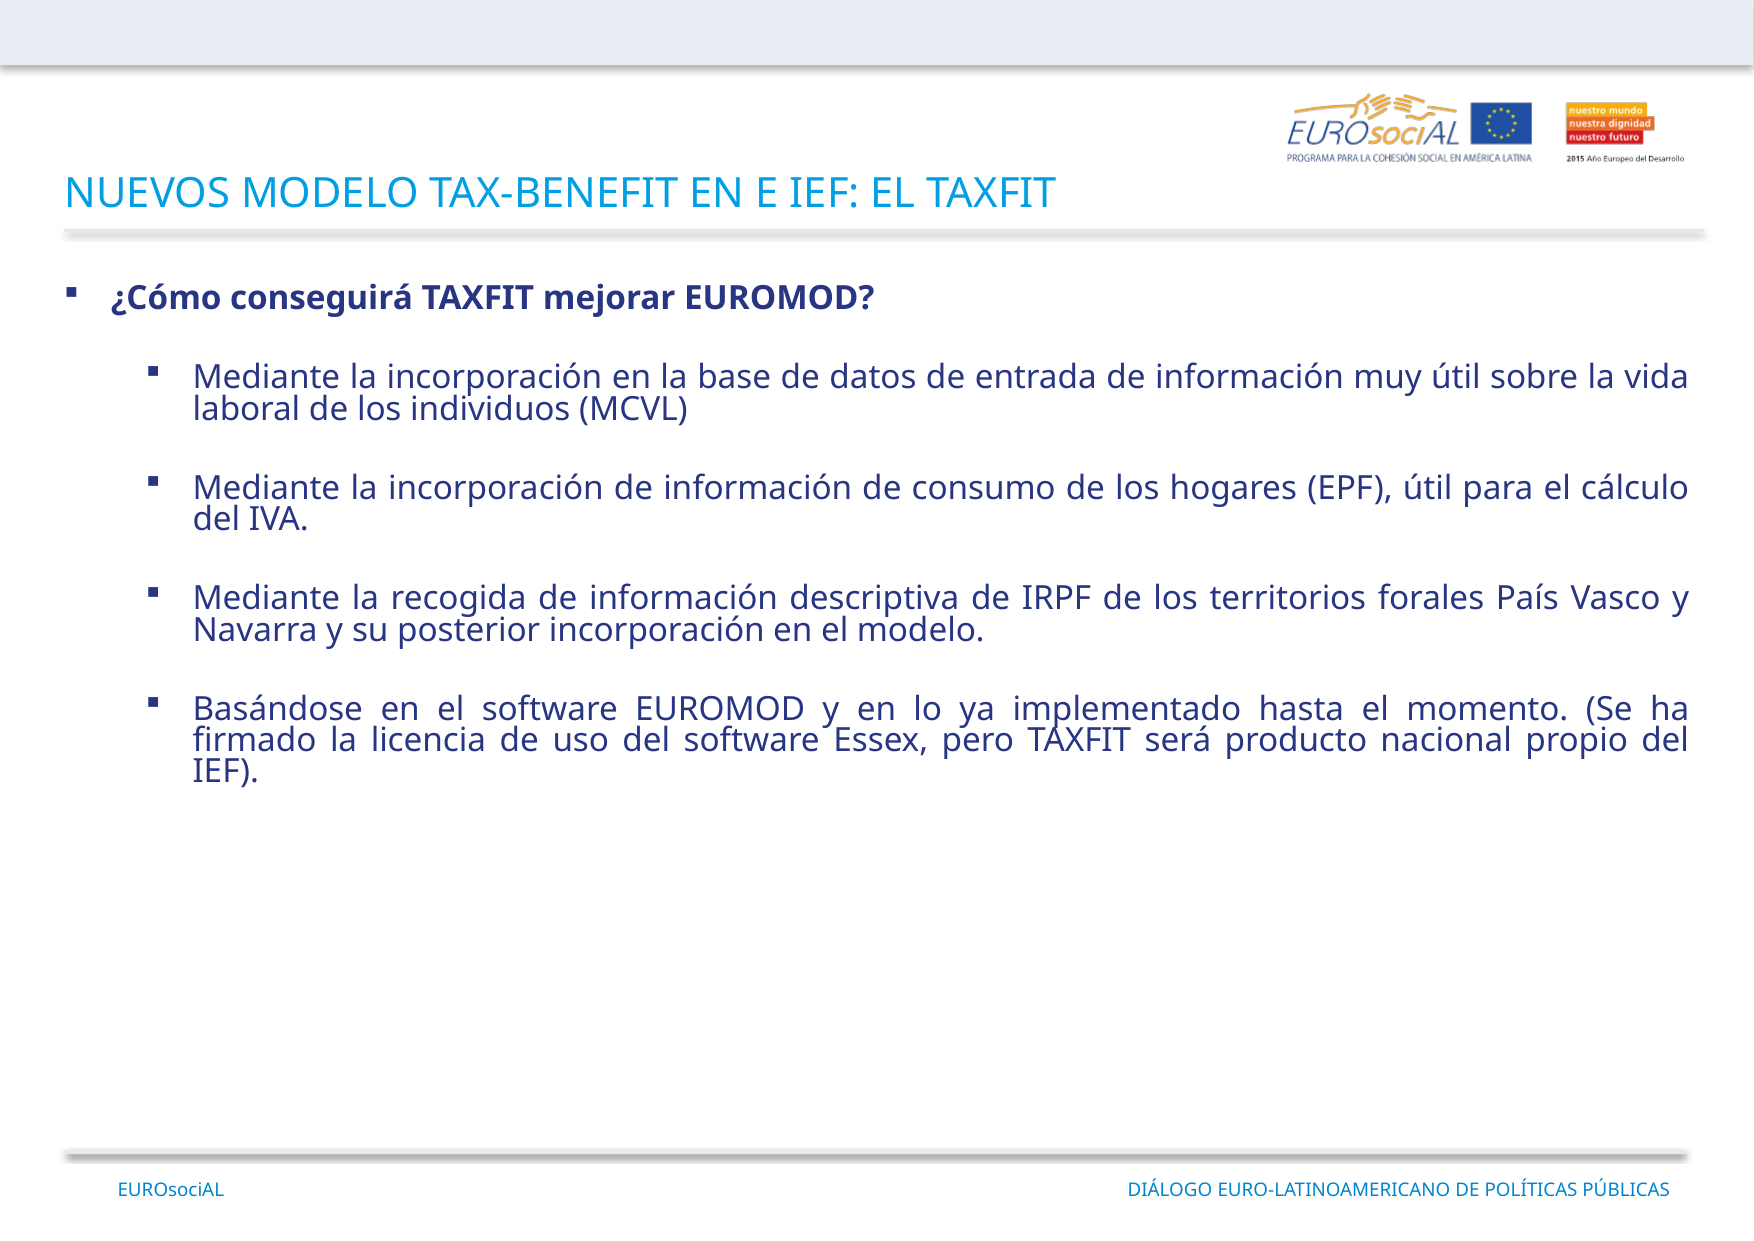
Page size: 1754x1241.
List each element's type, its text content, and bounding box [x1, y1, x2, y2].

text_box NUEVOS MODELO TAX-BENEFIT EN E IEF: EL TAXFIT [49, 158, 1628, 233]
text_box ¿Cómo conseguirá TAXFIT mejorar EUROMOD? Mediante la incorporación en la base de datos de entrada de información muy útil sobre la vida laboral de los individuos (MCVL) Mediante la incorporación de información de consumo de los hogares (EPF), útil para el cálculo del IVA. Mediante la recogida de información descriptiva de IRPF de los territorios forales País Vasco y Navarra y su posterior incorporación en el modelo. Basándose en el software EUROMOD y en lo ya implementado hasta el momento. (Se ha firmado la licencia de uso del software Essex, pero TAXFIT será producto nacional propio del IEF). [64, 265, 1692, 1058]
picture [1278, 88, 1692, 173]
